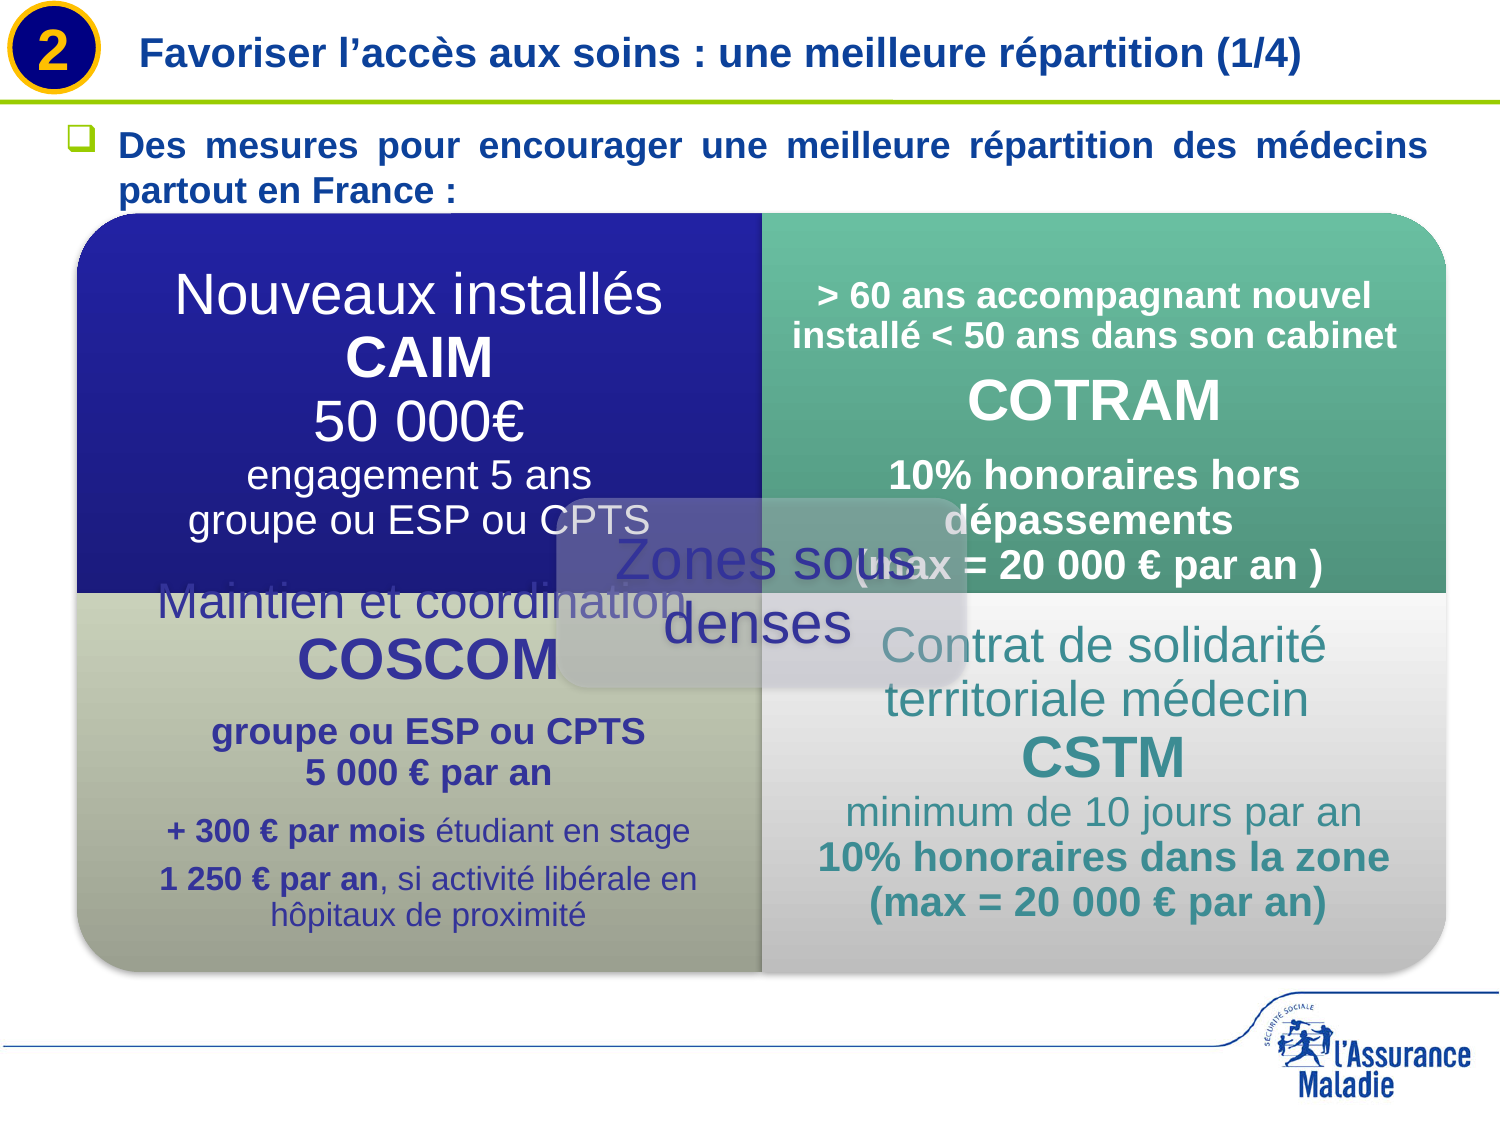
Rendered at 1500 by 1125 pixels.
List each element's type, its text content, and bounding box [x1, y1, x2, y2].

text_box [76, 213, 1447, 973]
picture [0, 988, 1500, 1124]
text_box 2 [9, 3, 99, 92]
text_box Des mesures pour encourager une meilleure répartition des médecins partout en France : [49, 113, 1444, 219]
text_box Favoriser l’accès aux soins : une meilleure répartition (1/4) [123, 9, 1500, 93]
